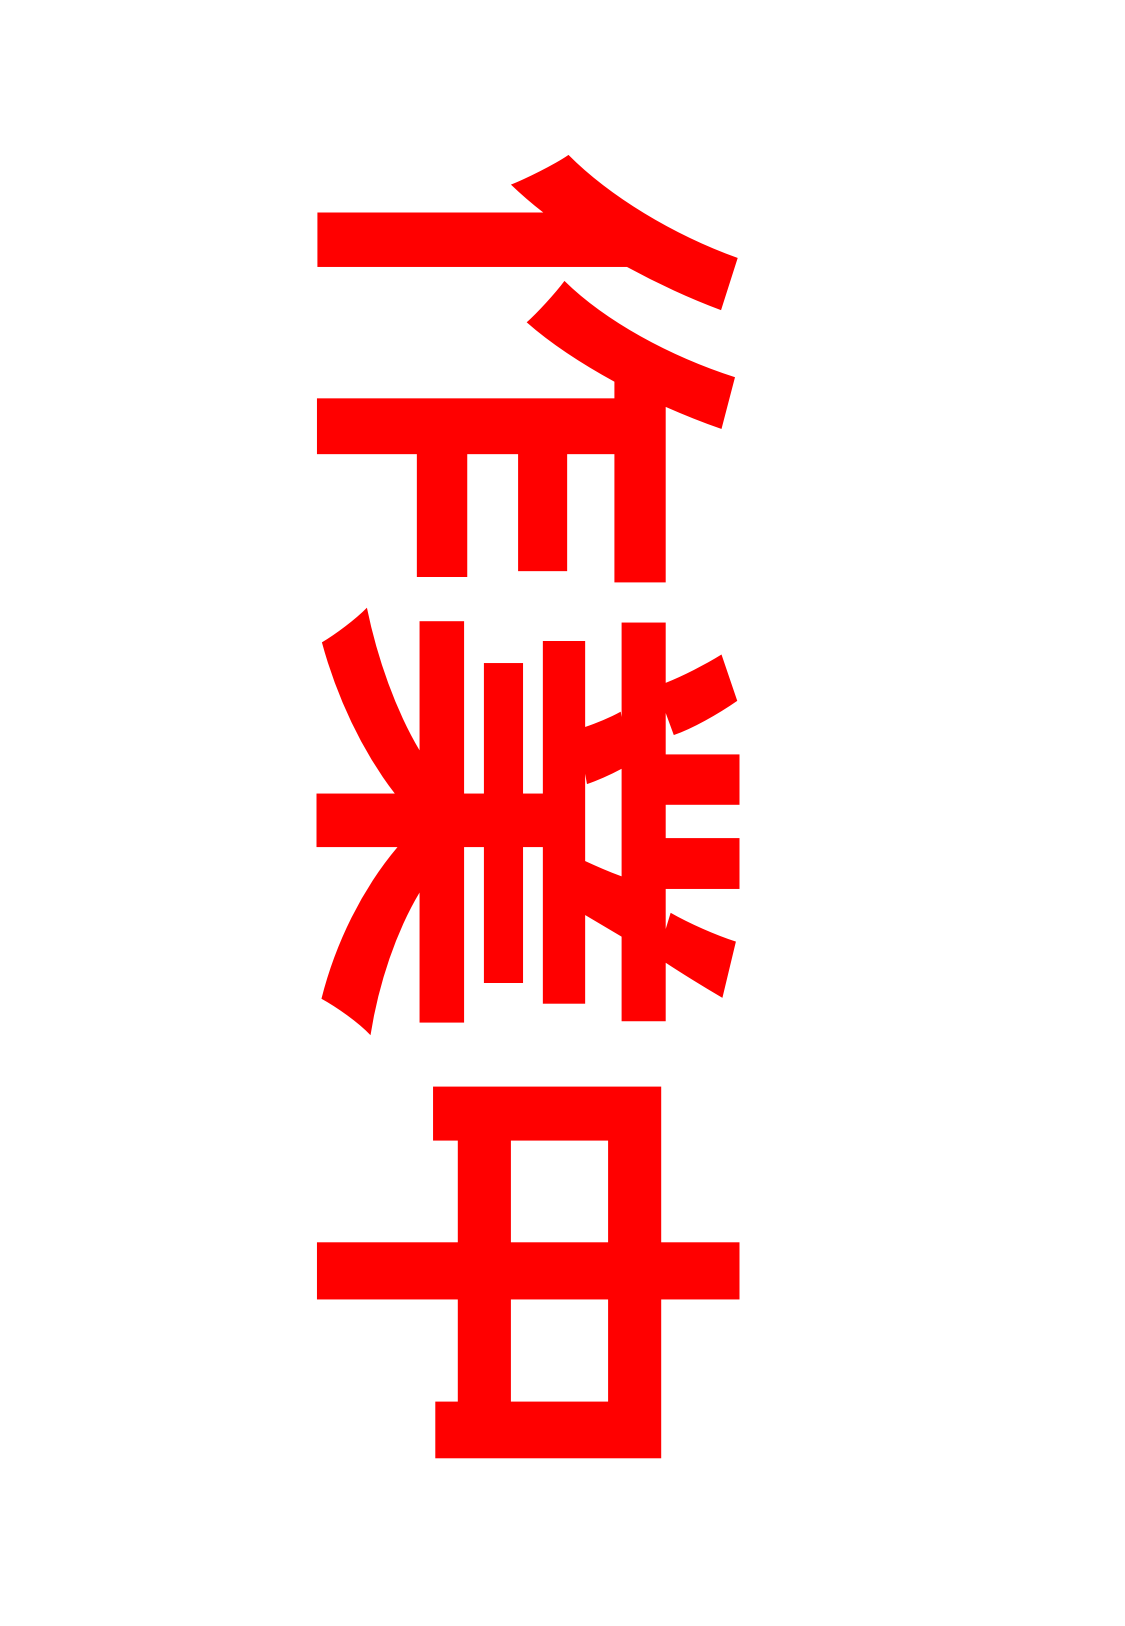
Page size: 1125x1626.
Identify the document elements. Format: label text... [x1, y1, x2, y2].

text_box 作業中 [259, 29, 836, 1614]
